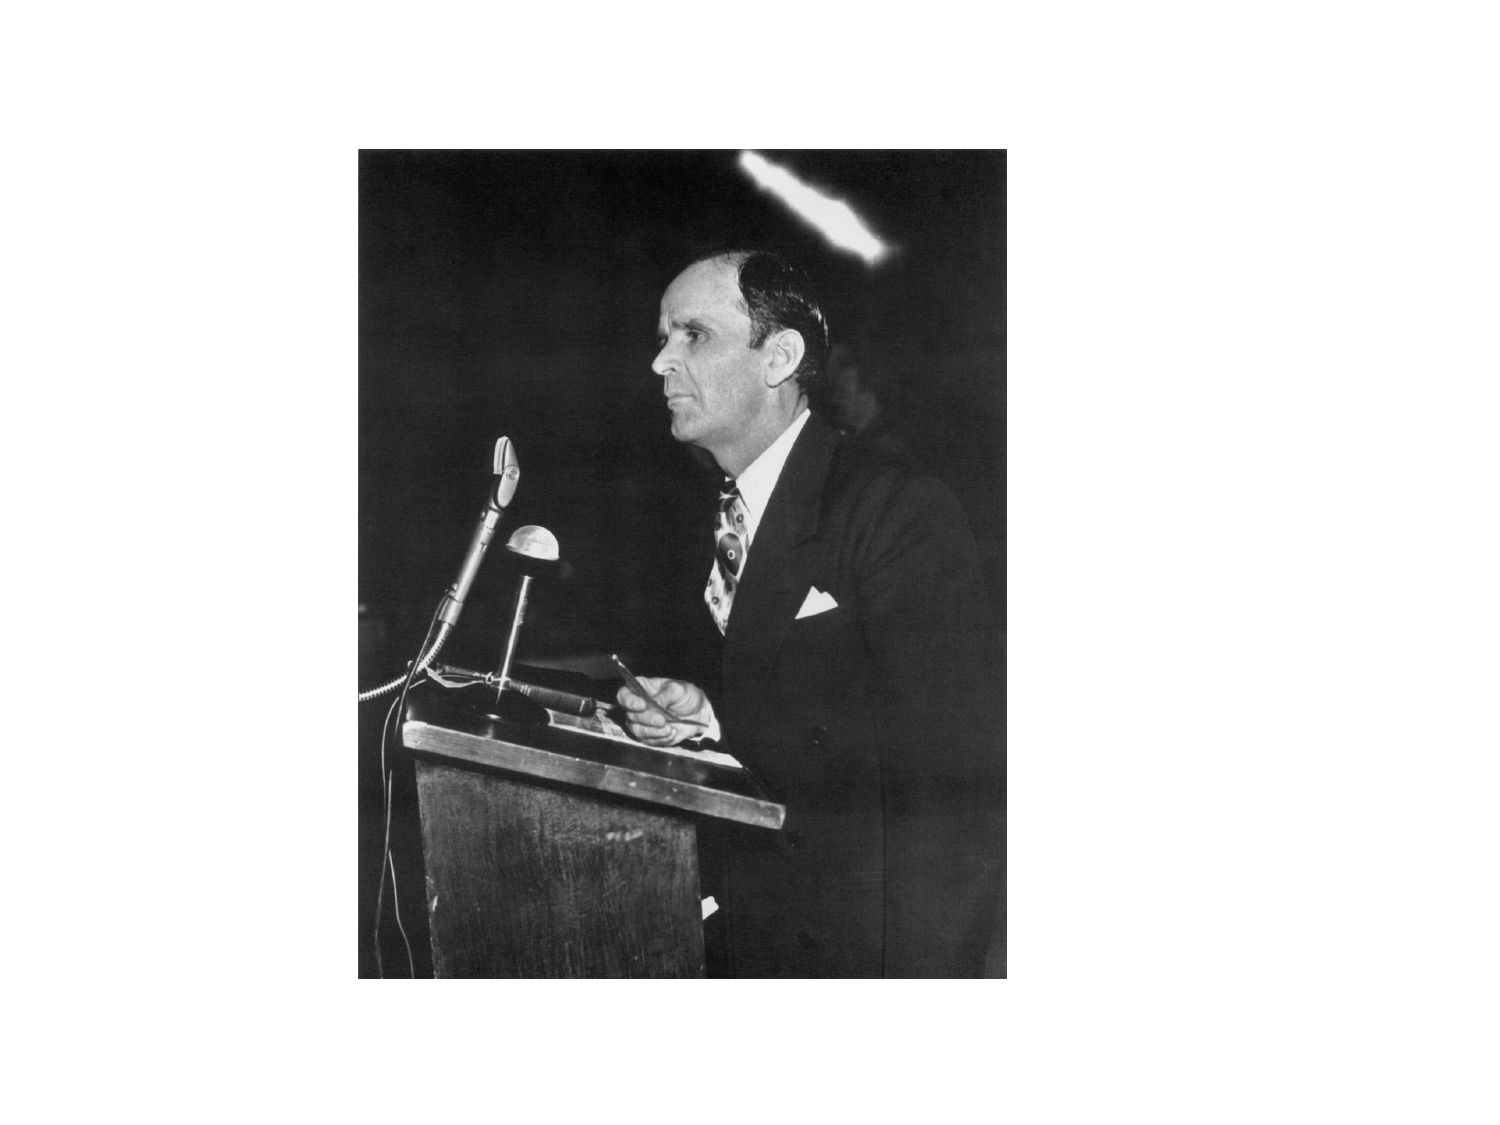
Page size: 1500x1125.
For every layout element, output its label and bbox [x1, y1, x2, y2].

picture [358, 149, 1007, 979]
